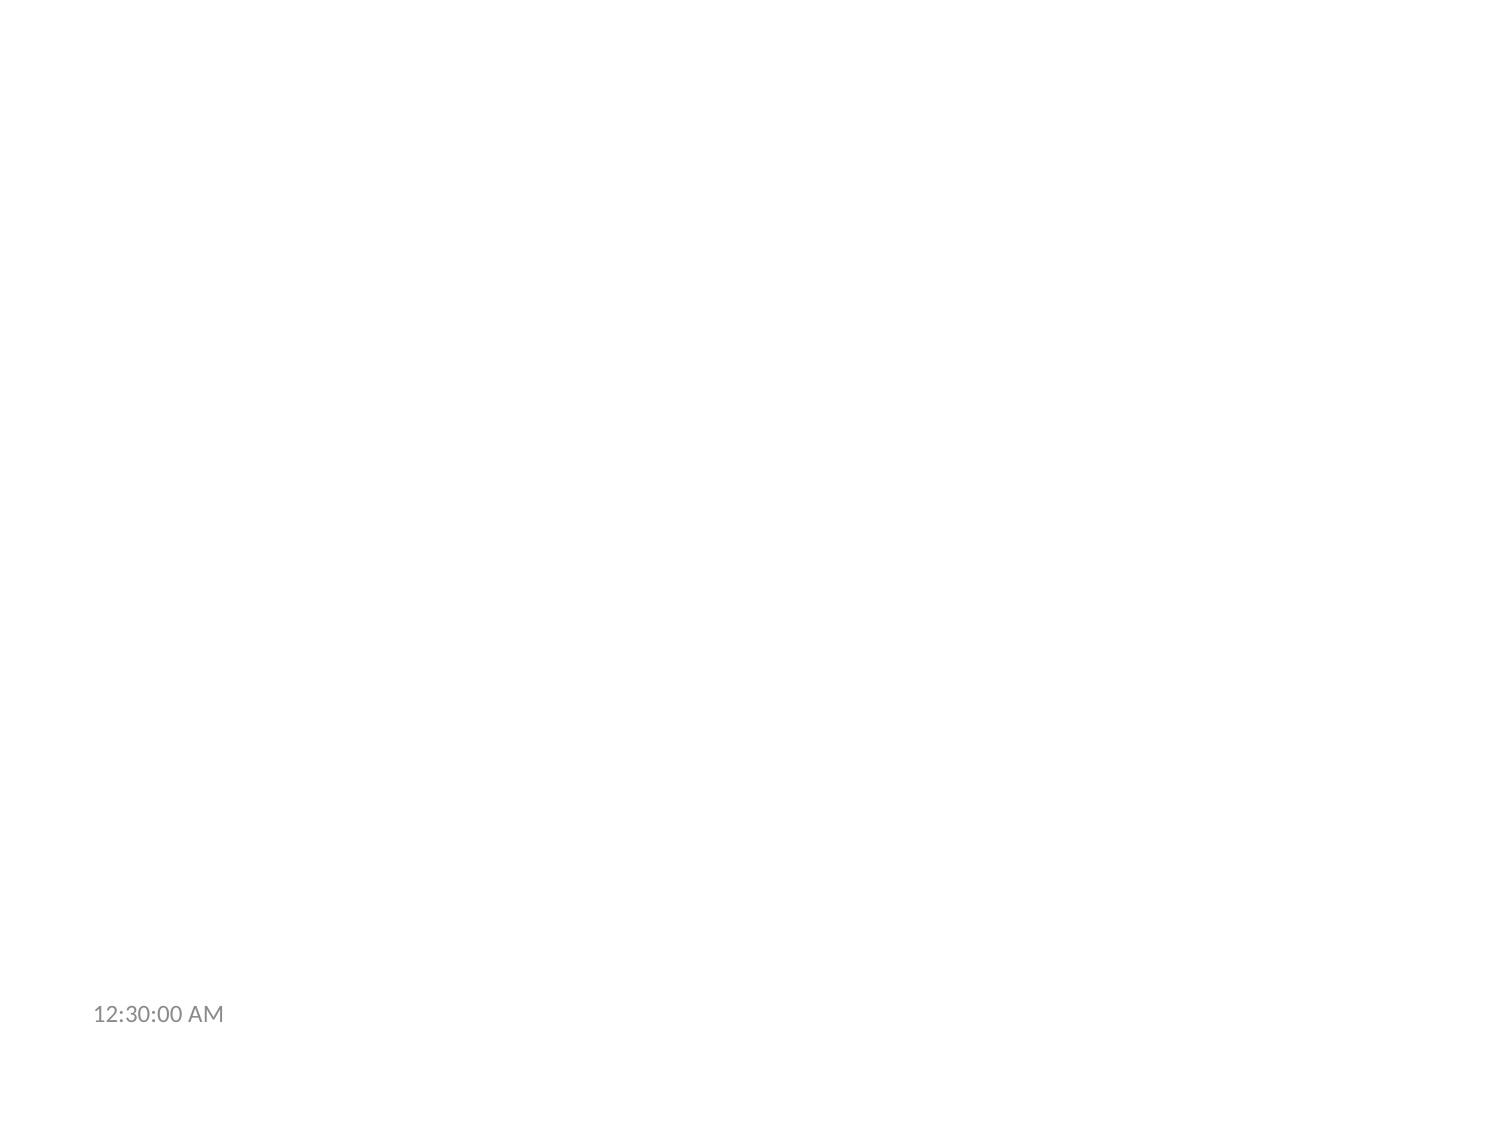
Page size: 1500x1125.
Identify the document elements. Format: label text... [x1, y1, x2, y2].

text_box 3:35:09 PM [77, 982, 428, 1043]
